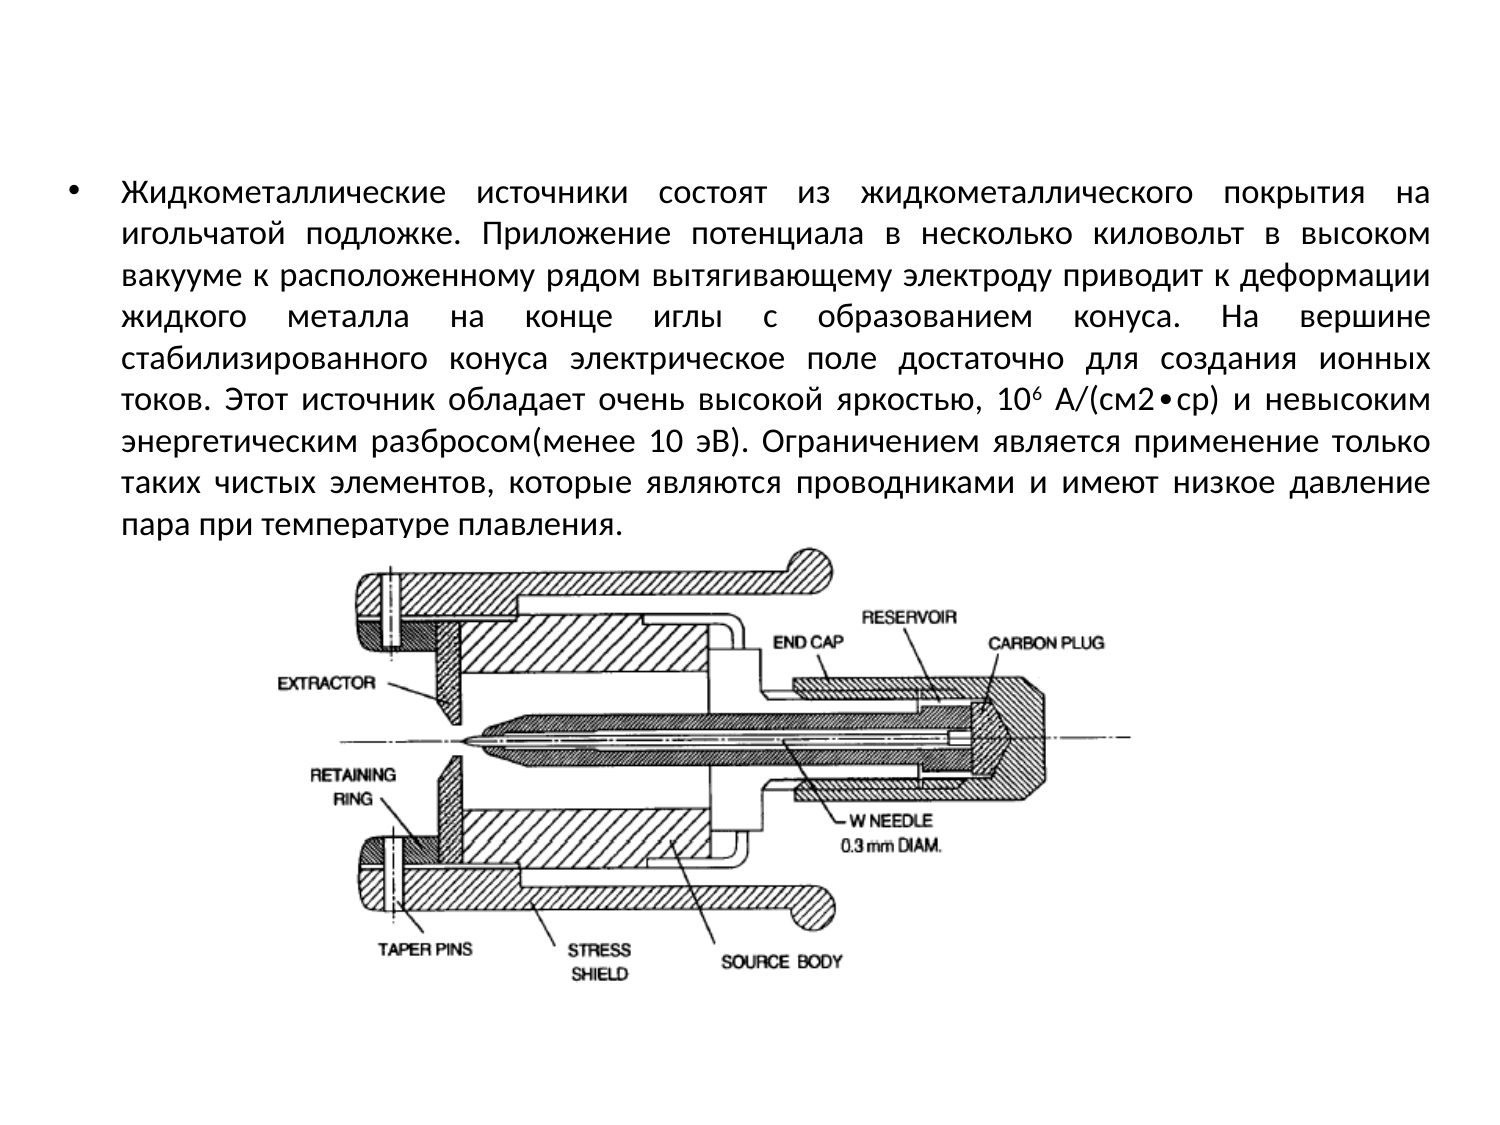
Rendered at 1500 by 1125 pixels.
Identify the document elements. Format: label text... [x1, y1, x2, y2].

list Жидкометаллические источники состоят из жидкометаллического покрытия на игольчатой подложке. Приложение потенциала в несколько киловольт в высоком вакууме к расположенному рядом вытягивающему электроду приводит к деформации жидкого металла на конце иглы с образованием конуса. На вершине стабилизированного конуса электрическое поле достаточно для создания ионных токов. Этот источник обладает очень высокой яркостью, 106 А/(см2∙ср) и невысоким энергетическим разбросом(менее 10 эВ). Ограничением является применение только таких чистых элементов, которые являются проводниками и имеют низкое давление пара при температуре плавления. [53, 160, 1447, 551]
picture [277, 538, 1164, 1016]
